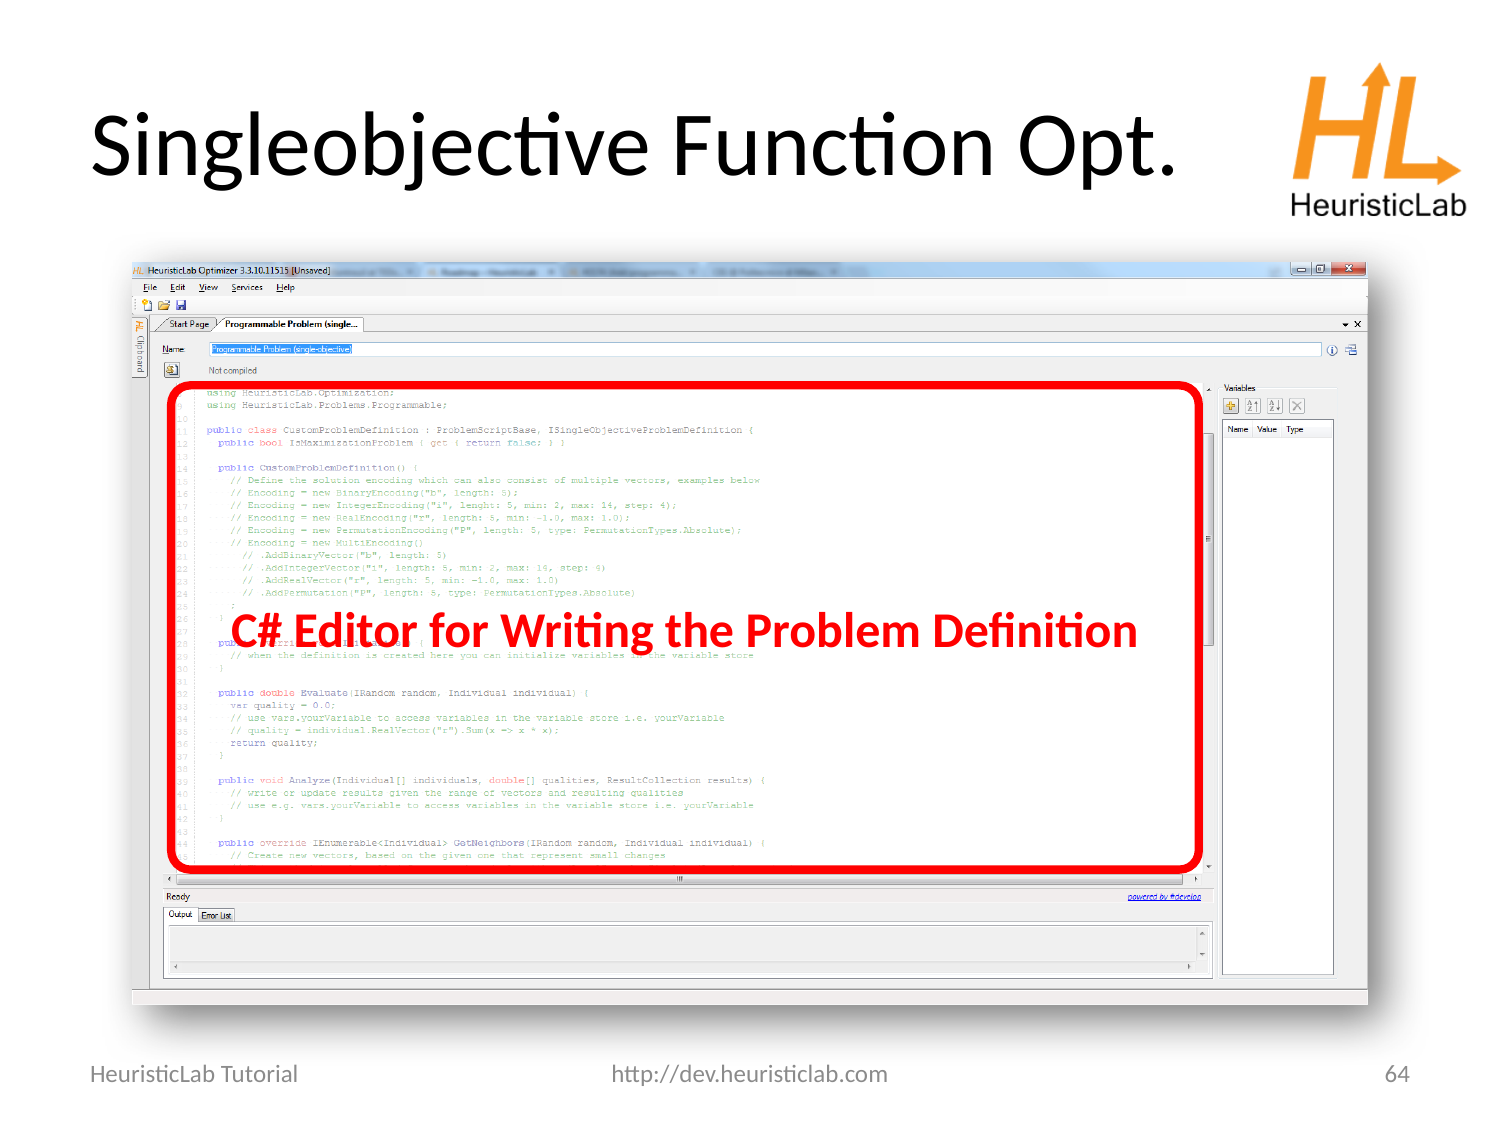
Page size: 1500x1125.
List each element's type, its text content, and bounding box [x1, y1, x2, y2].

title Singleobjective Function Opt. [75, 45, 1282, 233]
slide_number 64 [1074, 1042, 1425, 1103]
slide_number HeuristicLab Tutorial [75, 1042, 425, 1103]
picture [1281, 27, 1474, 244]
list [132, 262, 1368, 1006]
footer http://dev.heuristiclab.com [512, 1042, 988, 1103]
